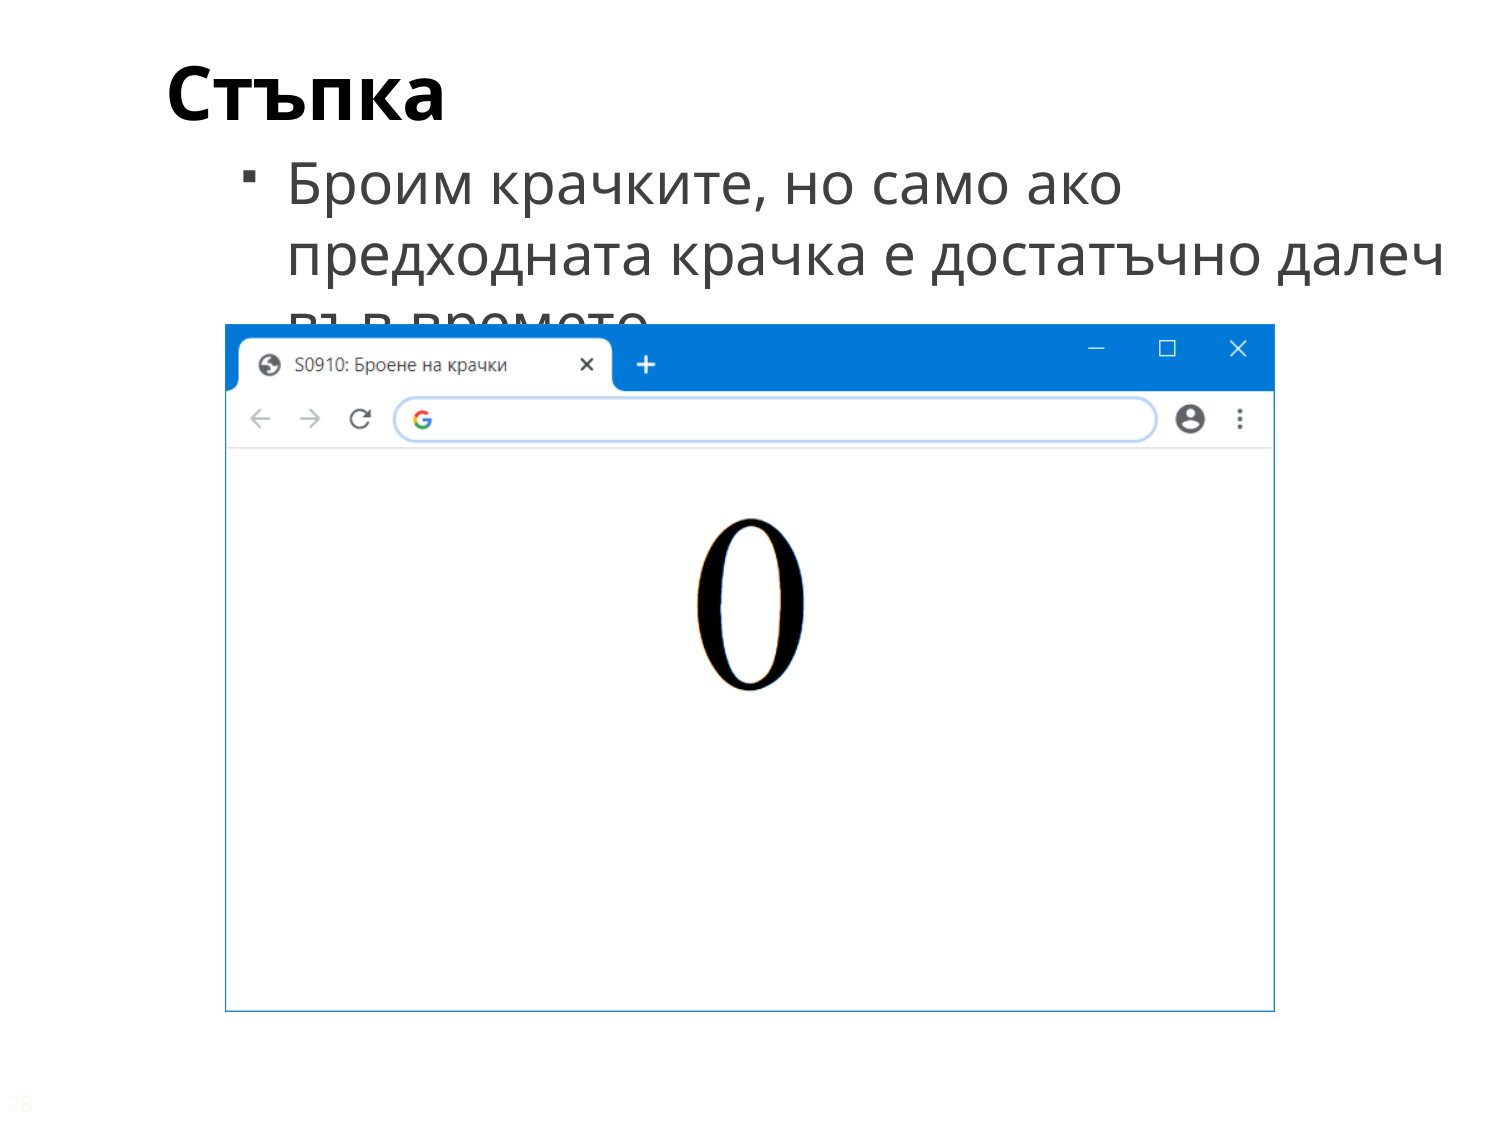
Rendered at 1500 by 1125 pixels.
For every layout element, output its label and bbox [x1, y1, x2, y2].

picture [224, 324, 1276, 1012]
